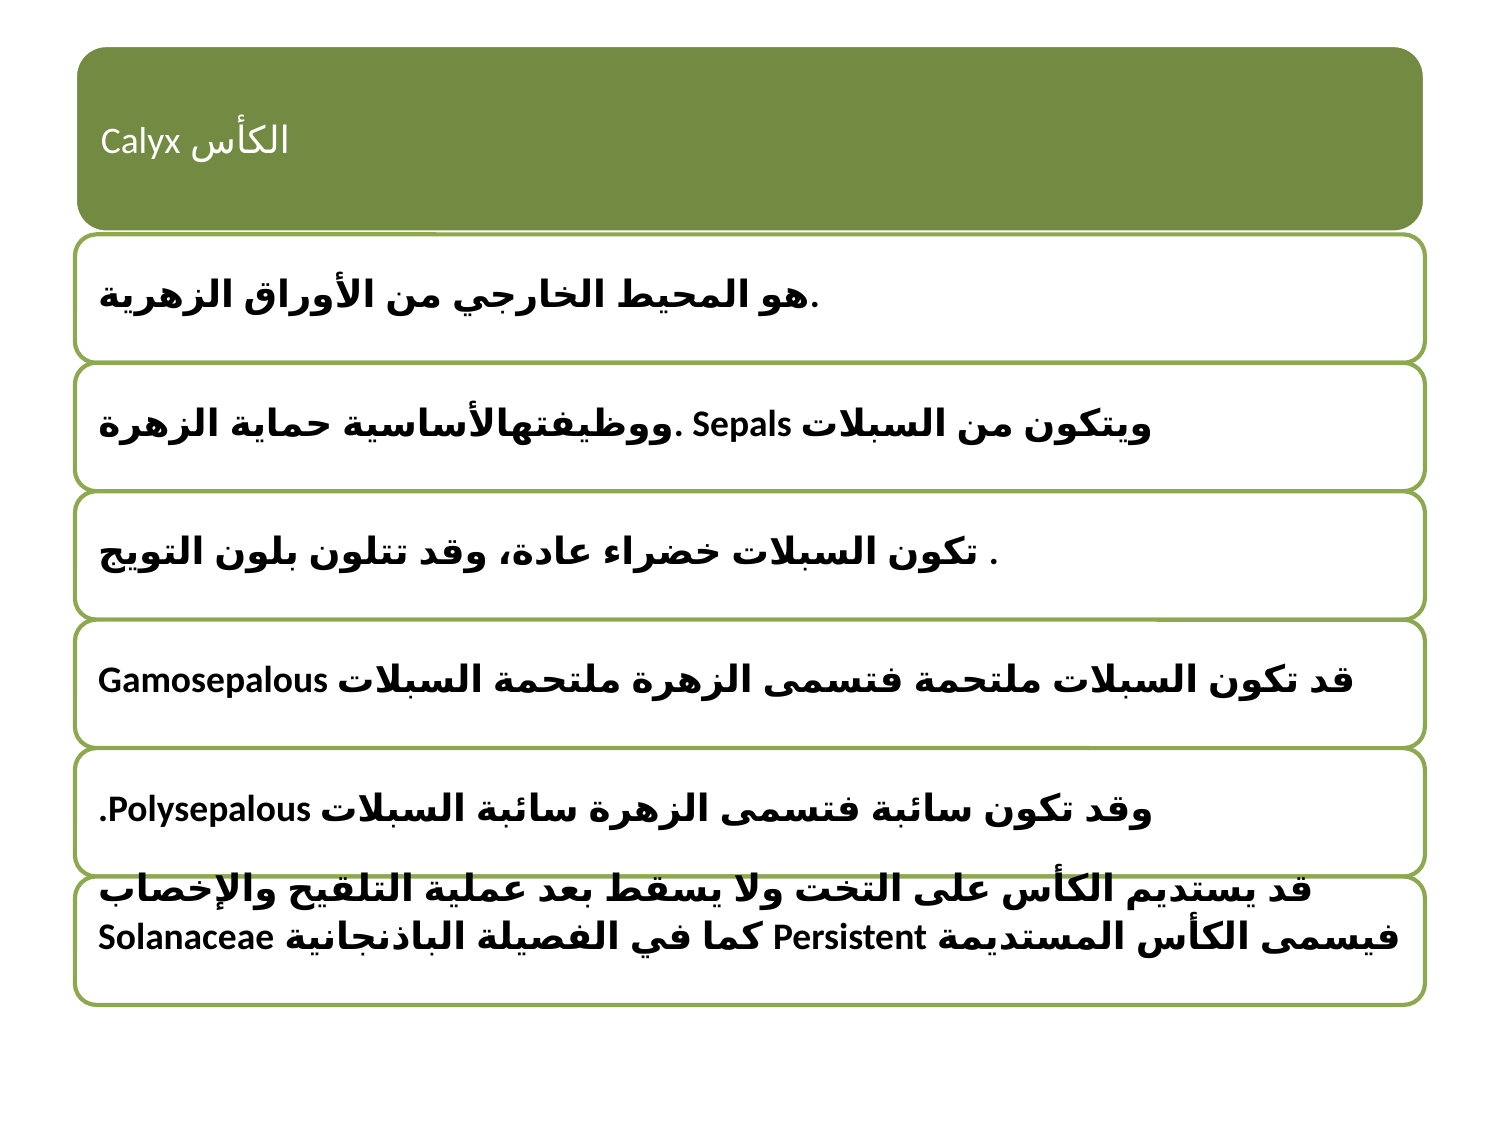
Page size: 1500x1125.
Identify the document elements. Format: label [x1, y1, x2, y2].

text_box [74, 44, 1426, 233]
list [74, 234, 1426, 1006]
